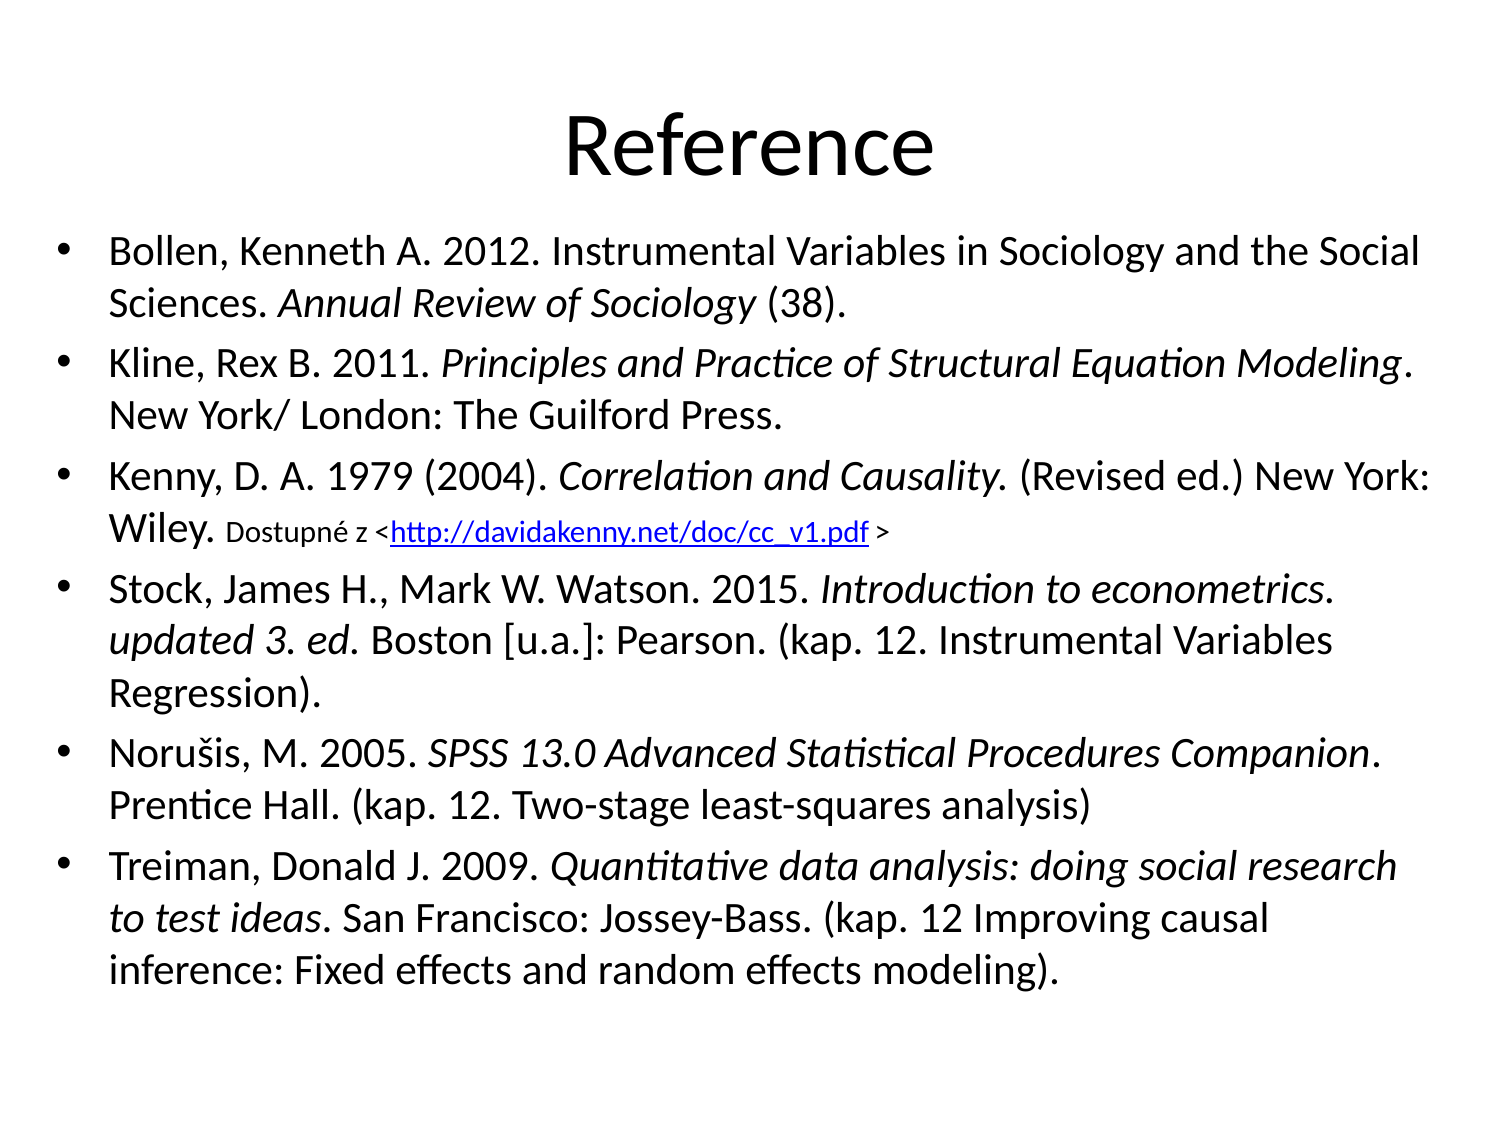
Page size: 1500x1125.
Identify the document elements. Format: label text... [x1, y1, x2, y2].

list Bollen, Kenneth A. 2012. Instrumental Variables in Sociology and the Social Sciences. Annual Review of Sociology (38). Kline, Rex B. 2011. Principles and Practice of Structural Equation Modeling. New York/ London: The Guilford Press. Kenny, D. A. 1979 (2004). Correlation and Causality. (Revised ed.) New York: Wiley. Dostupné z <http://davidakenny.net/doc/cc_v1.pdf> Stock, James H., Mark W. Watson. 2015. Introduction to econometrics. updated 3. ed. Boston [u.a.]: Pearson. (kap. 12. Instrumental Variables Regression). Norušis, M. 2005. SPSS 13.0 Advanced Statistical Procedures Companion. Prentice Hall. (kap. 12. Two-stage least-squares analysis) Treiman, Donald J. 2009. Quantitative data analysis: doing social research to test ideas. San Francisco: Jossey-Bass. (kap. 12 Improving causal inference: Fixed effects and random effects modeling). [41, 214, 1459, 1012]
title Reference [75, 45, 1425, 214]
